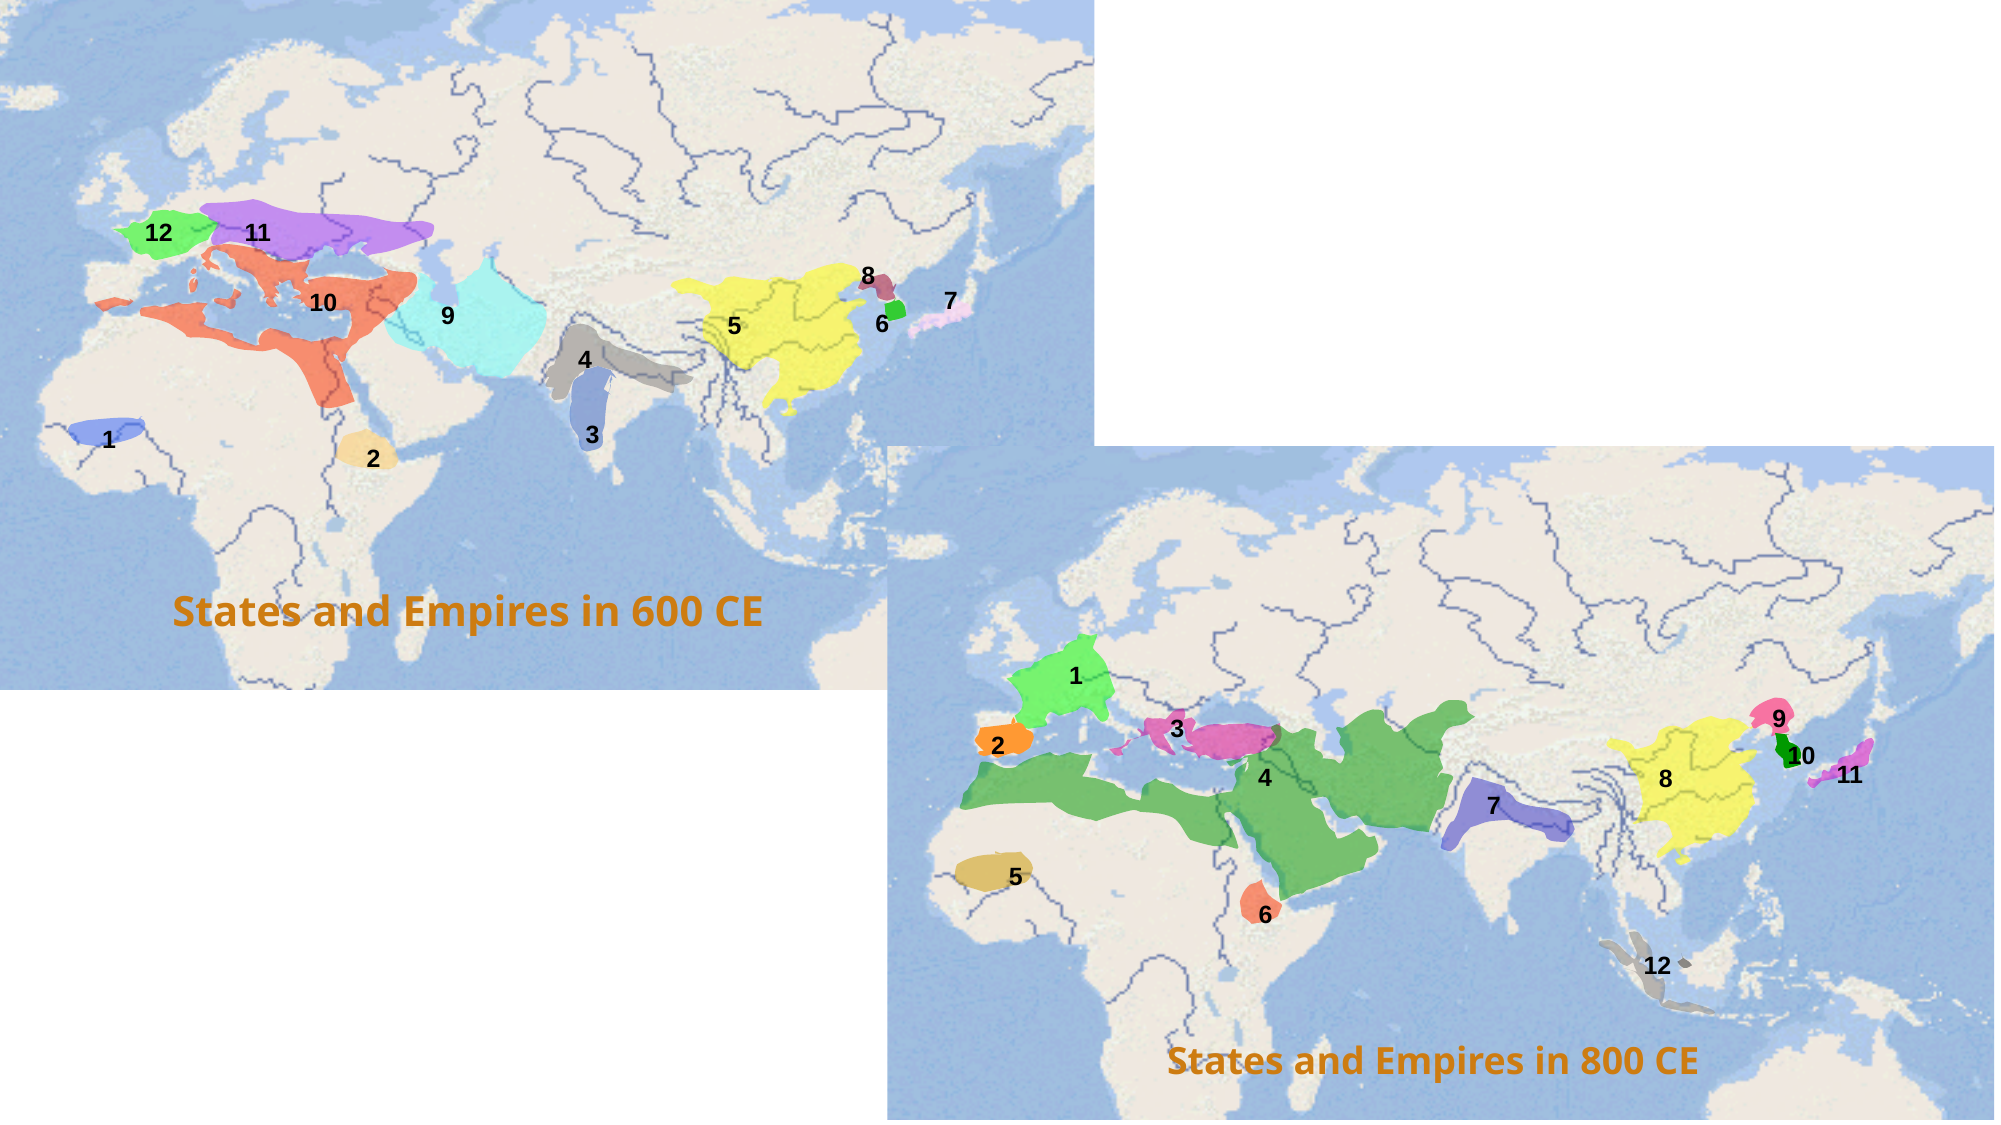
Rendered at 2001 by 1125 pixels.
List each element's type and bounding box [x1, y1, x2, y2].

text_box [0, 0, 1095, 690]
text_box [887, 446, 1995, 1120]
